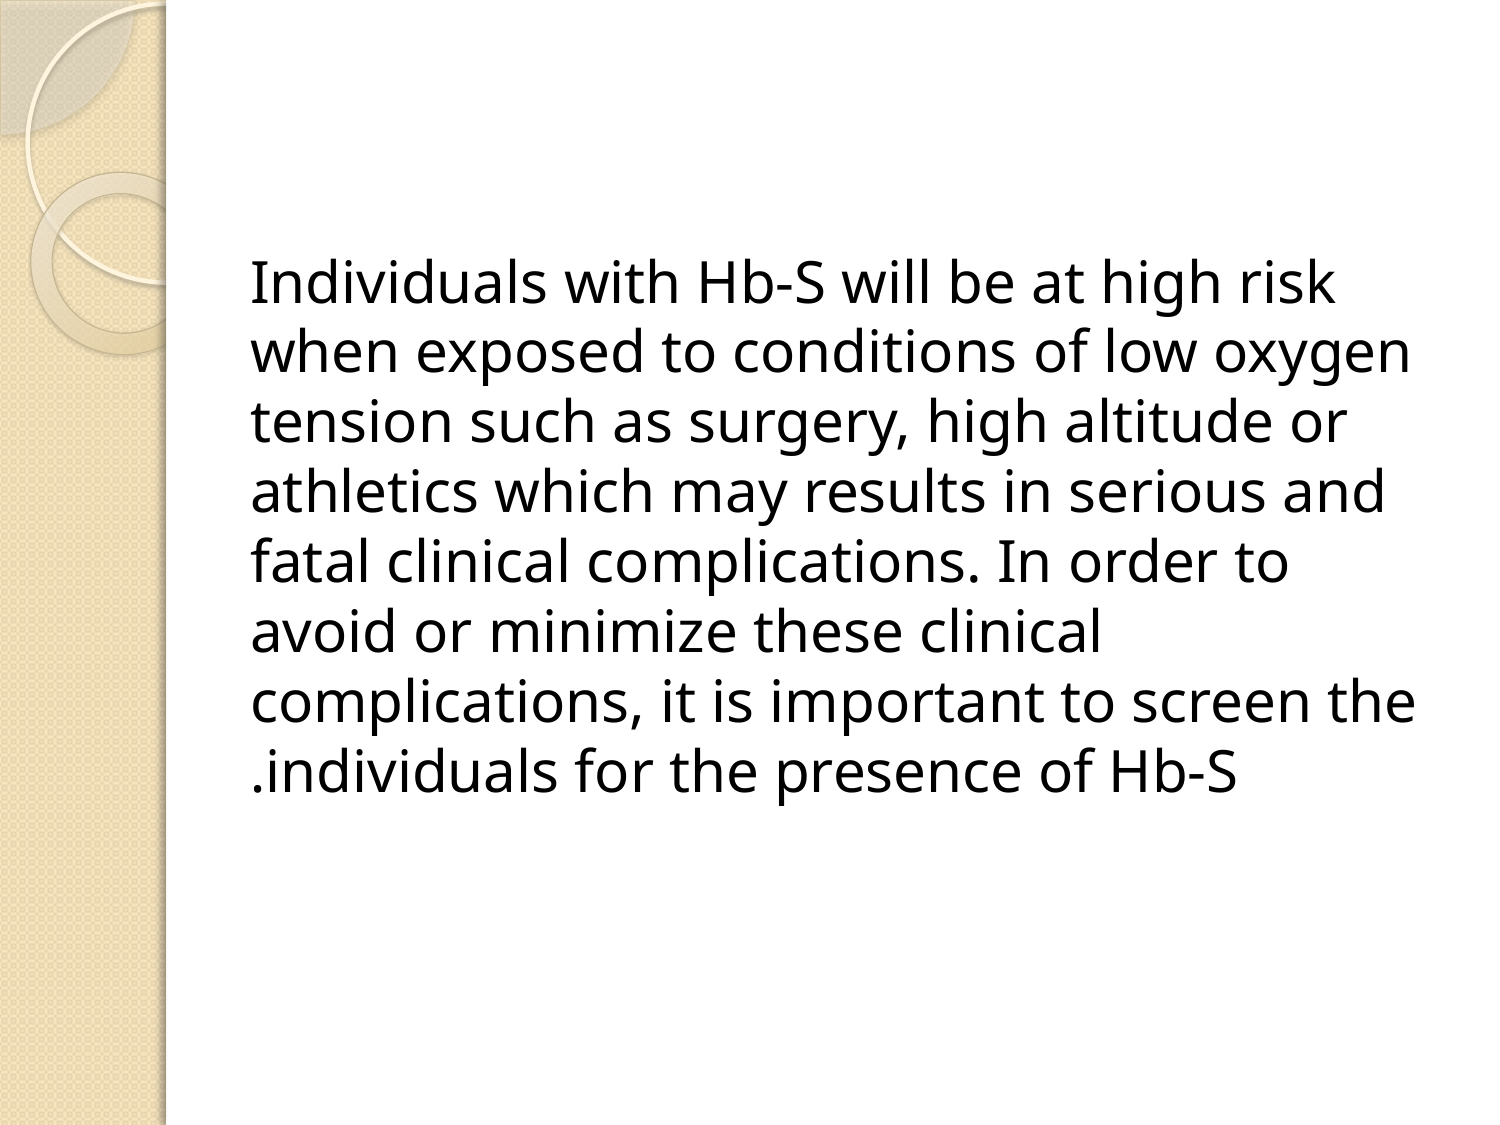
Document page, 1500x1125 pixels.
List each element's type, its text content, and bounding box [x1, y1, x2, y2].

list Individuals with Hb-S will be at high risk when exposed to conditions of low oxygen tension such as surgery, high altitude or athletics which may results in serious and fatal clinical complications. In order to avoid or minimize these clinical complications, it is important to screen the individuals for the presence of Hb-S. [235, 237, 1466, 1025]
